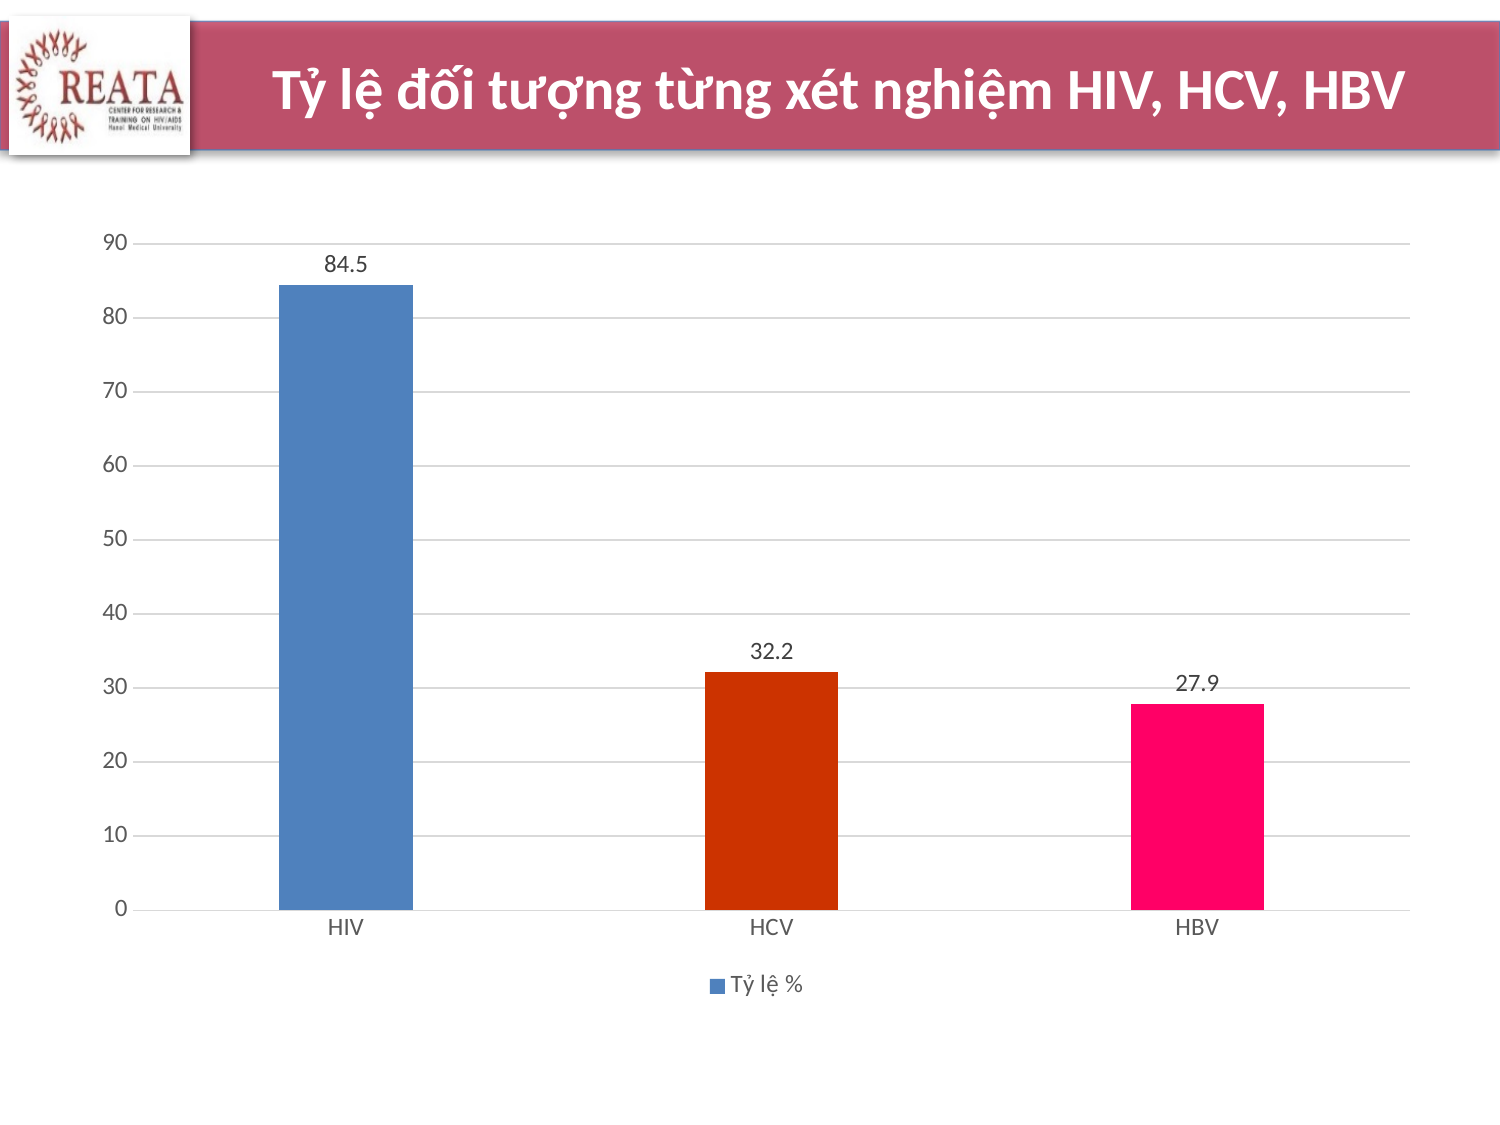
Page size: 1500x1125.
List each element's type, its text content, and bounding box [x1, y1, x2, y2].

picture [9, 16, 190, 155]
chart [74, 215, 1438, 1006]
title Tỷ lệ đối tượng từng xét nghiệm HIV, HCV, HBV [204, 37, 1475, 135]
